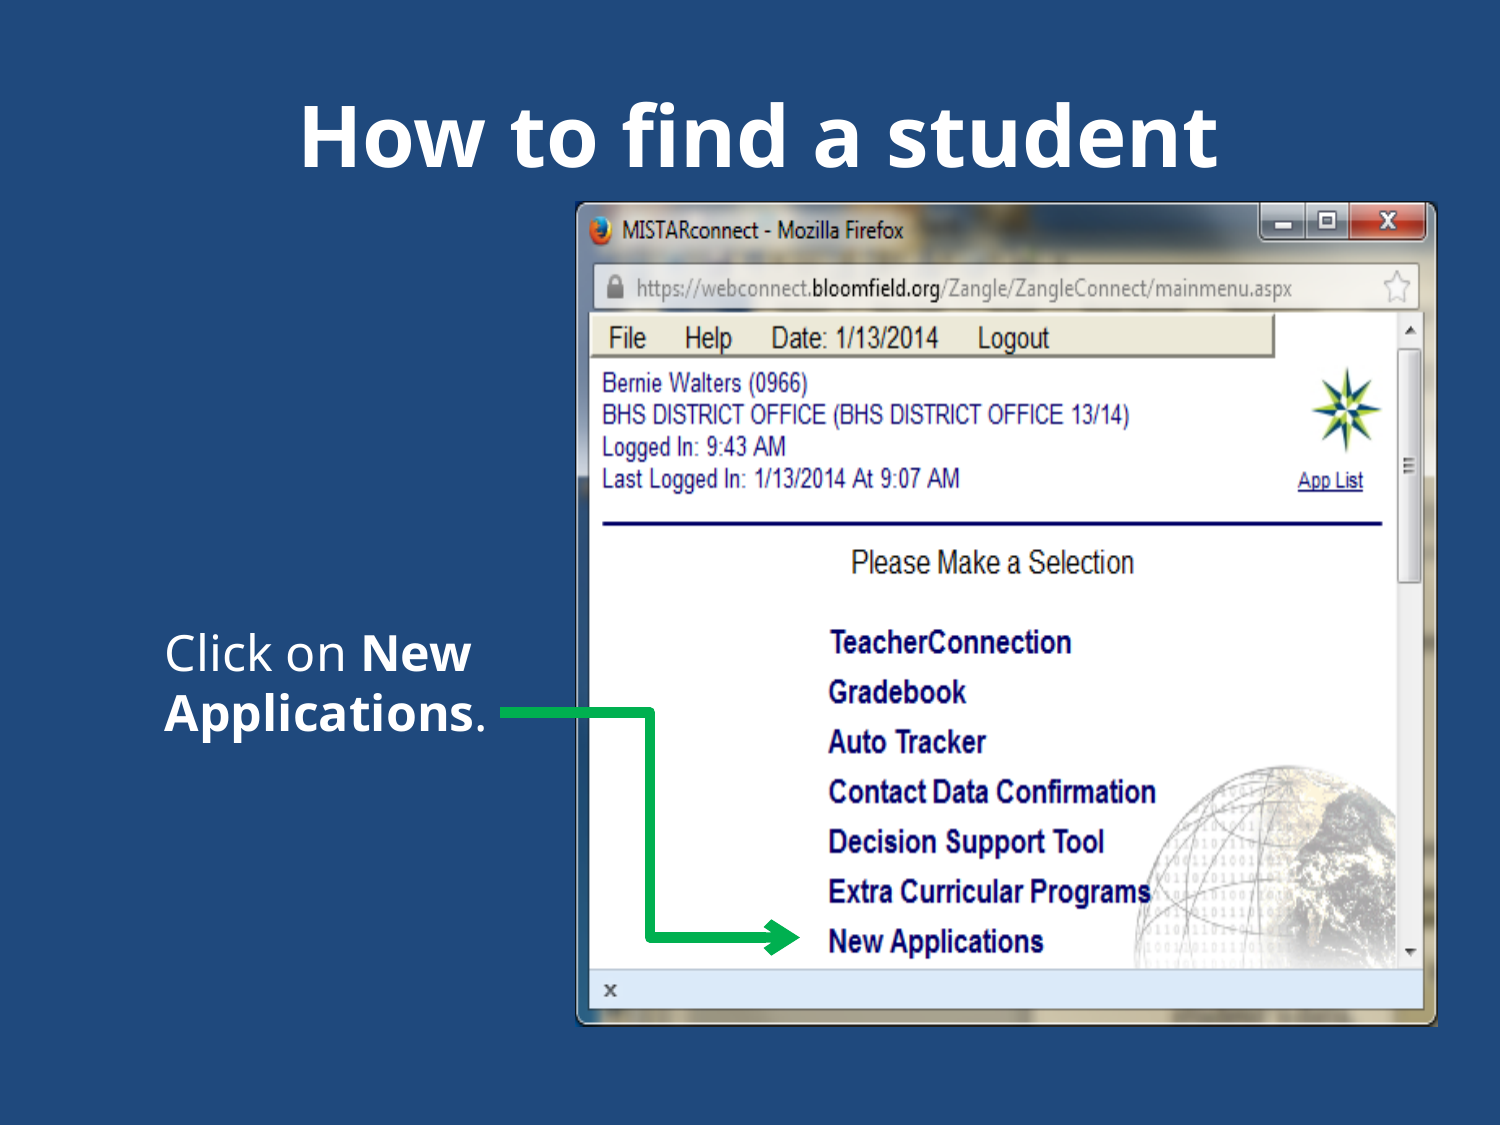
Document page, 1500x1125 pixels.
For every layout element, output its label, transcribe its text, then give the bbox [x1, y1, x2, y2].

picture [574, 201, 1438, 1027]
list Click on New Applications. [150, 614, 525, 1005]
list How to find a student [87, 75, 1438, 1050]
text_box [499, 712, 801, 938]
